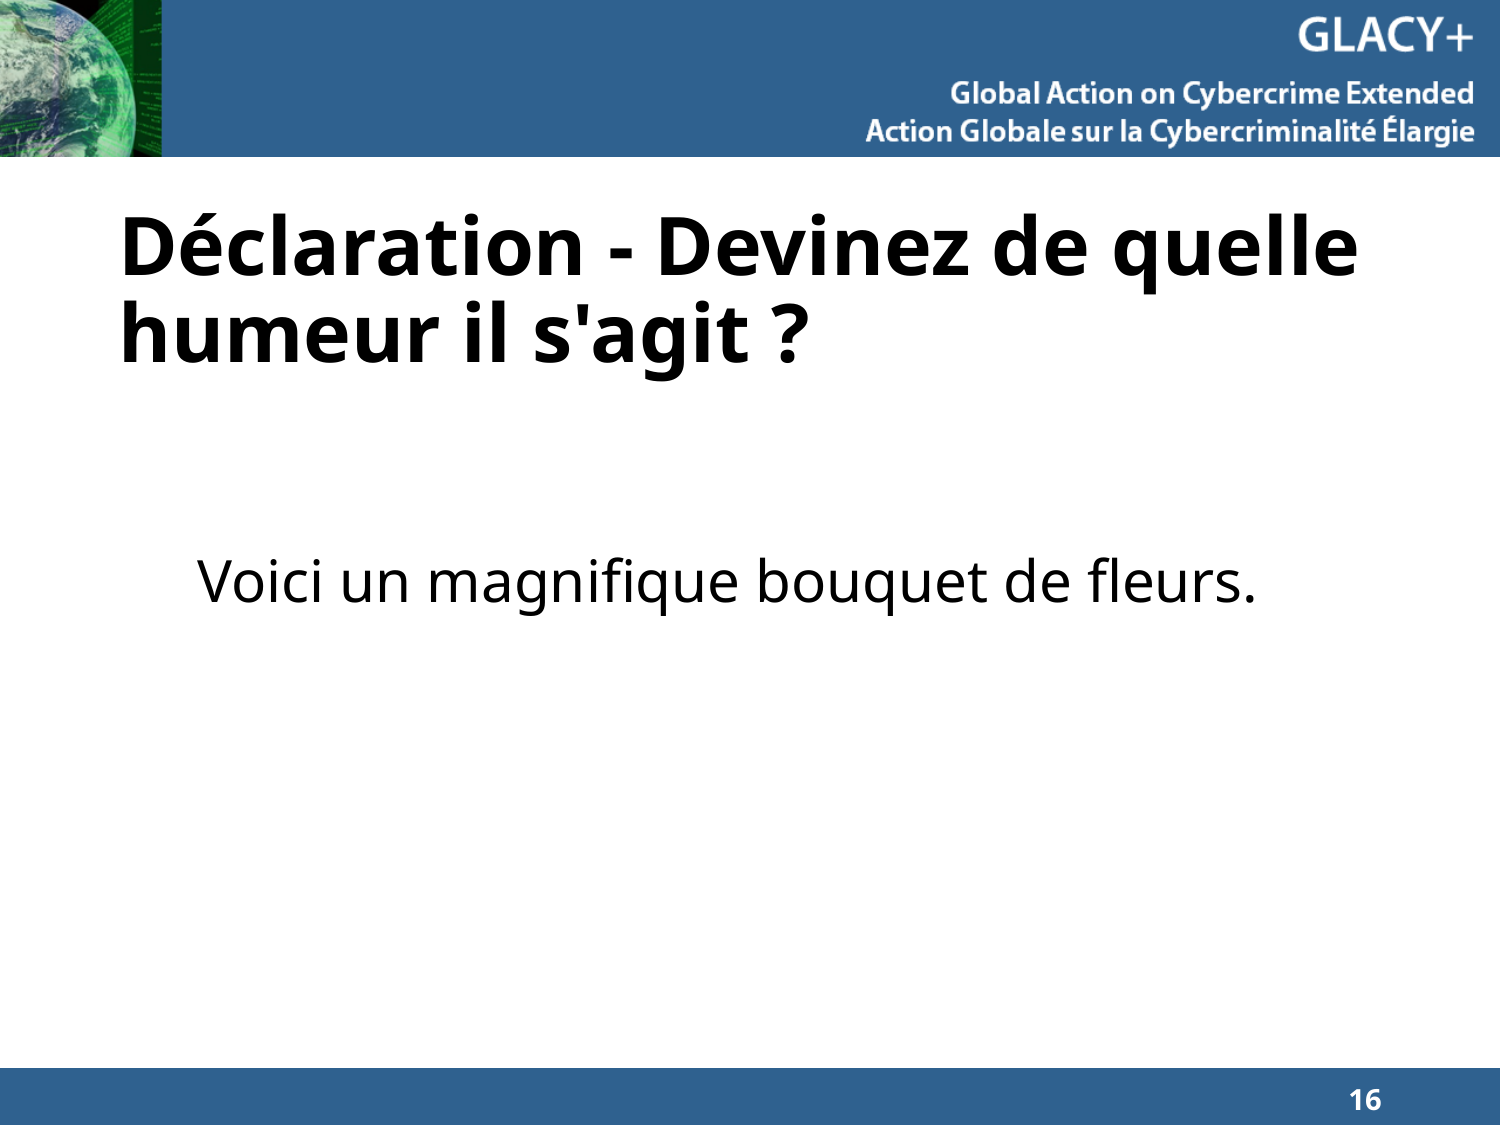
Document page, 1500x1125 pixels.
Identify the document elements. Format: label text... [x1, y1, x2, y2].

picture [0, 0, 1500, 157]
list Voici un magnifique bouquet de fleurs. [53, 382, 1404, 1125]
title Déclaration - Devinez de quelle humeur il s'agit ? [103, 197, 1447, 388]
slide_number 16 [1059, 1071, 1397, 1125]
